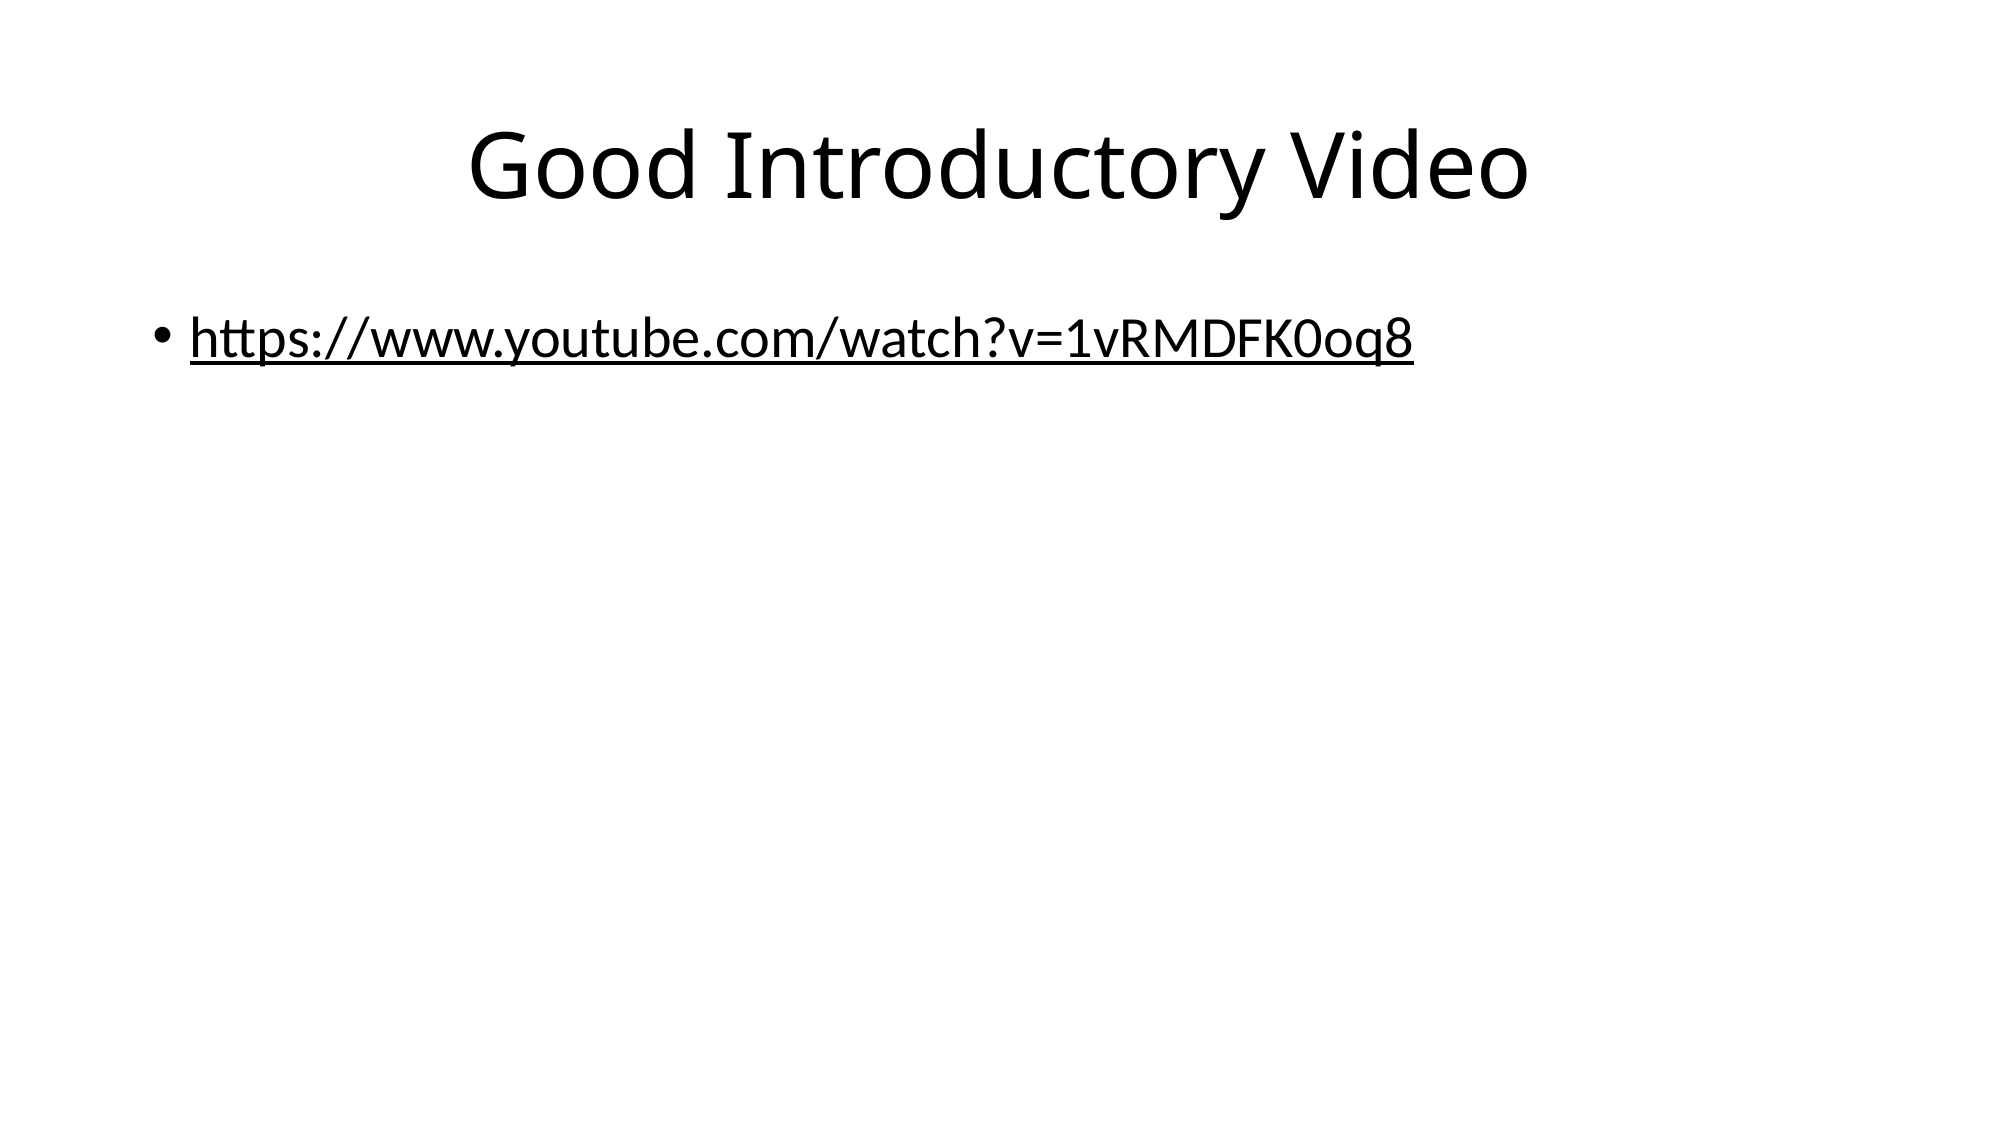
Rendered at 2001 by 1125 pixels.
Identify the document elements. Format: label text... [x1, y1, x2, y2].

title Good Introductory Video [137, 59, 1863, 278]
list https://www.youtube.com/watch?v=1vRMDFK0oq8 [137, 299, 1863, 1014]
